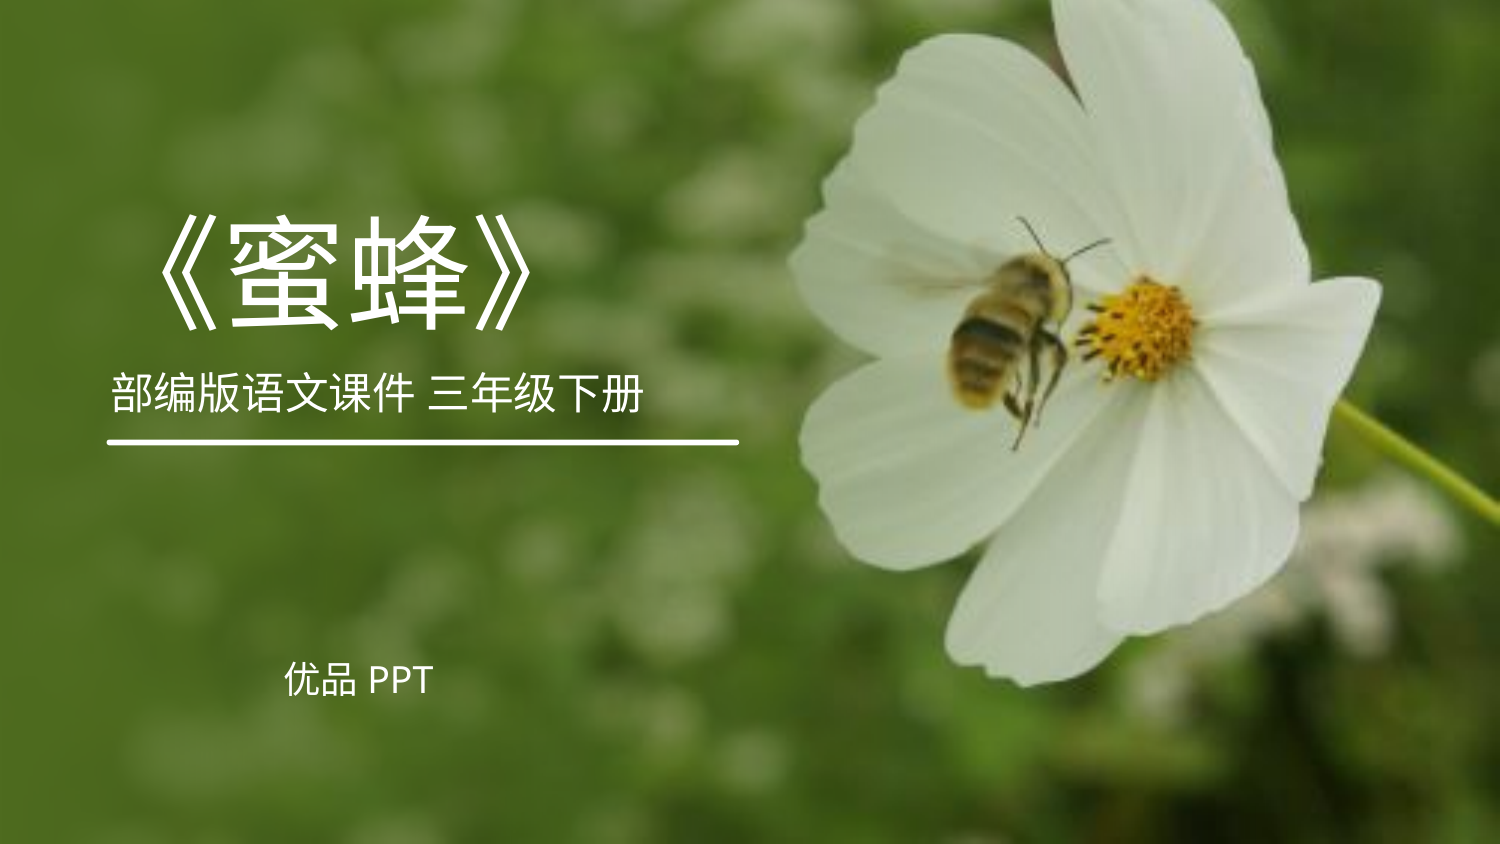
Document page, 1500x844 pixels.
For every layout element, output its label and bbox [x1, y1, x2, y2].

text_box [81, 187, 764, 446]
picture [0, 0, 1500, 844]
